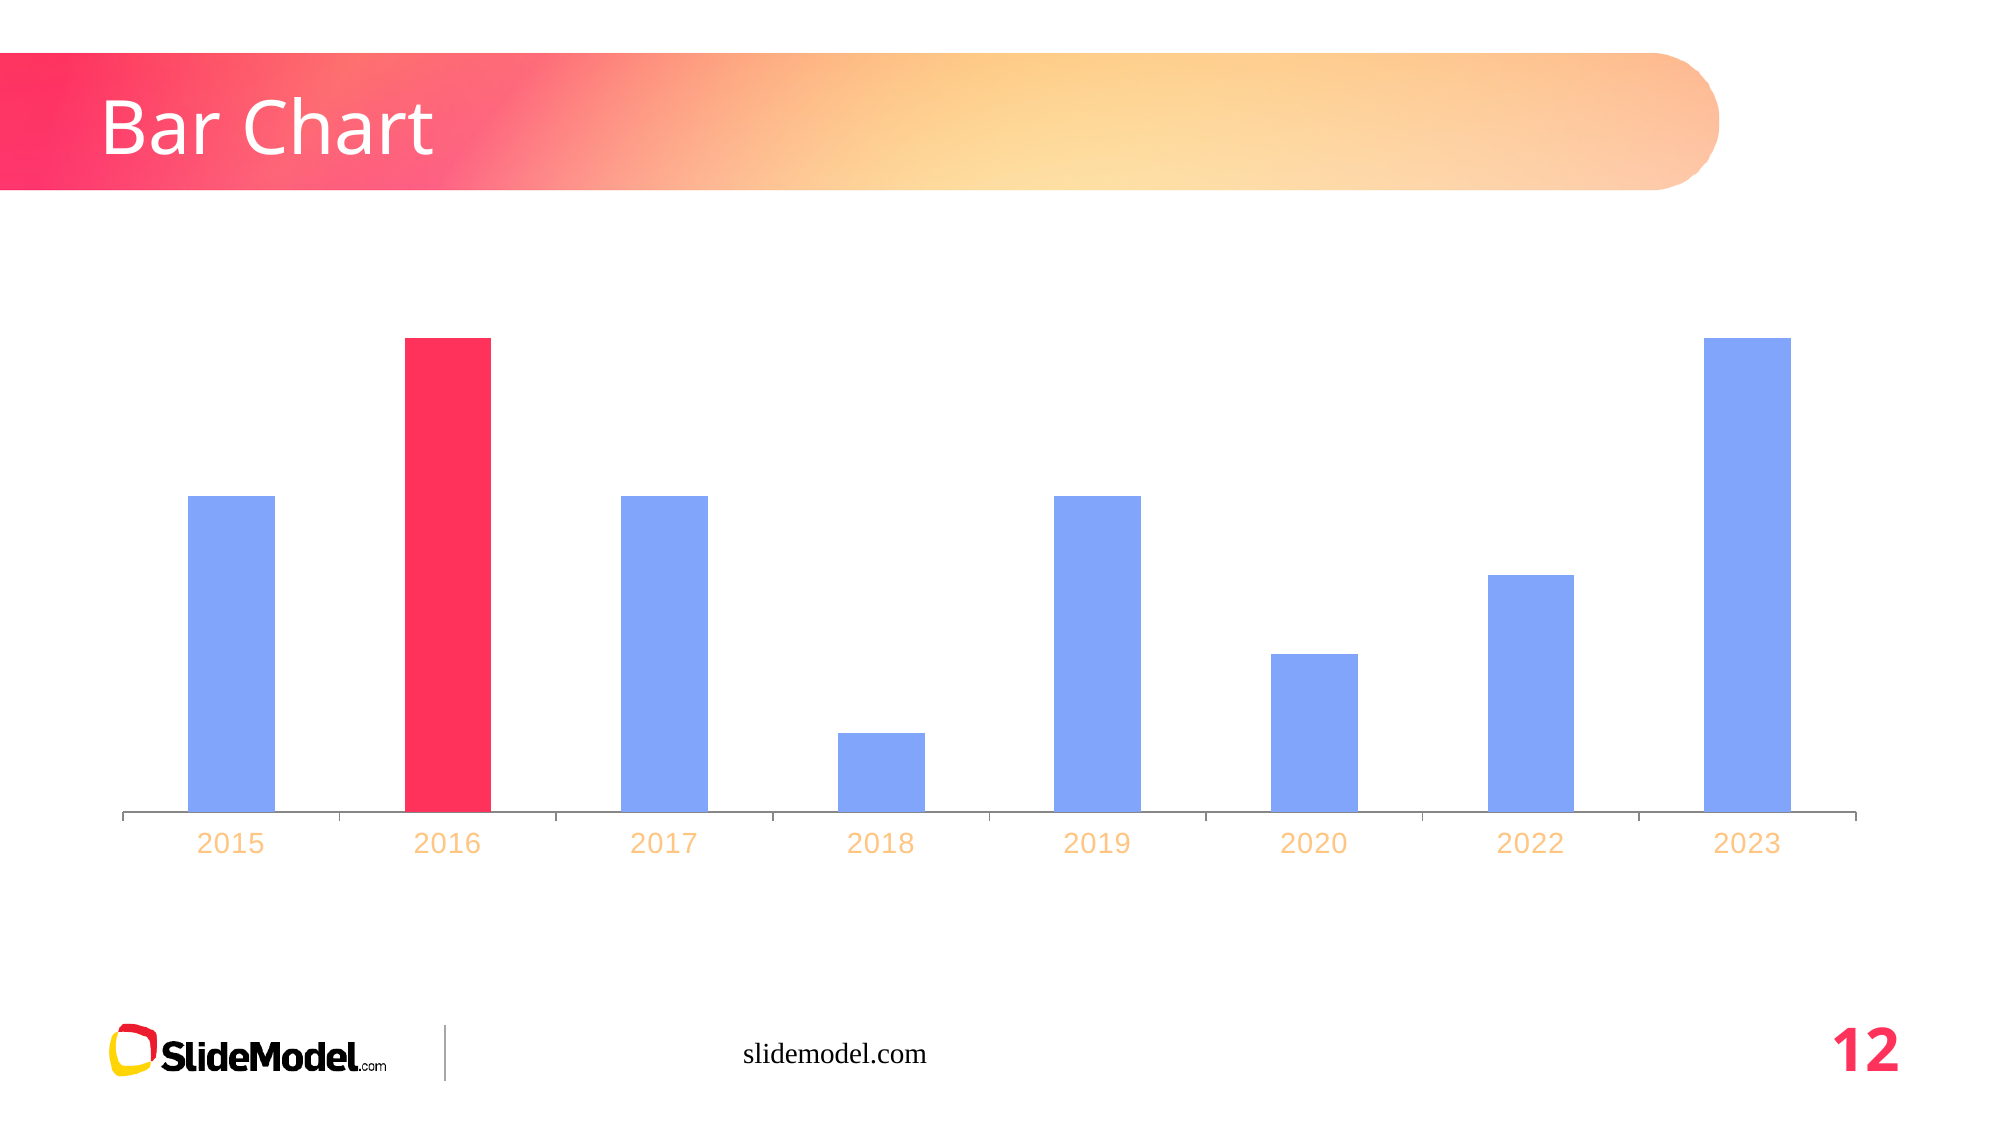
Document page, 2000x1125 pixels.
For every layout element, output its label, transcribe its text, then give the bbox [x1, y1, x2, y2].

picture [0, 19, 2000, 226]
chart [86, 246, 1893, 873]
footer slidemodel.com [518, 1022, 1152, 1083]
picture [99, 1004, 407, 1095]
title Bar Chart [99, 66, 1900, 183]
slide_number 12 [1432, 1022, 1900, 1083]
